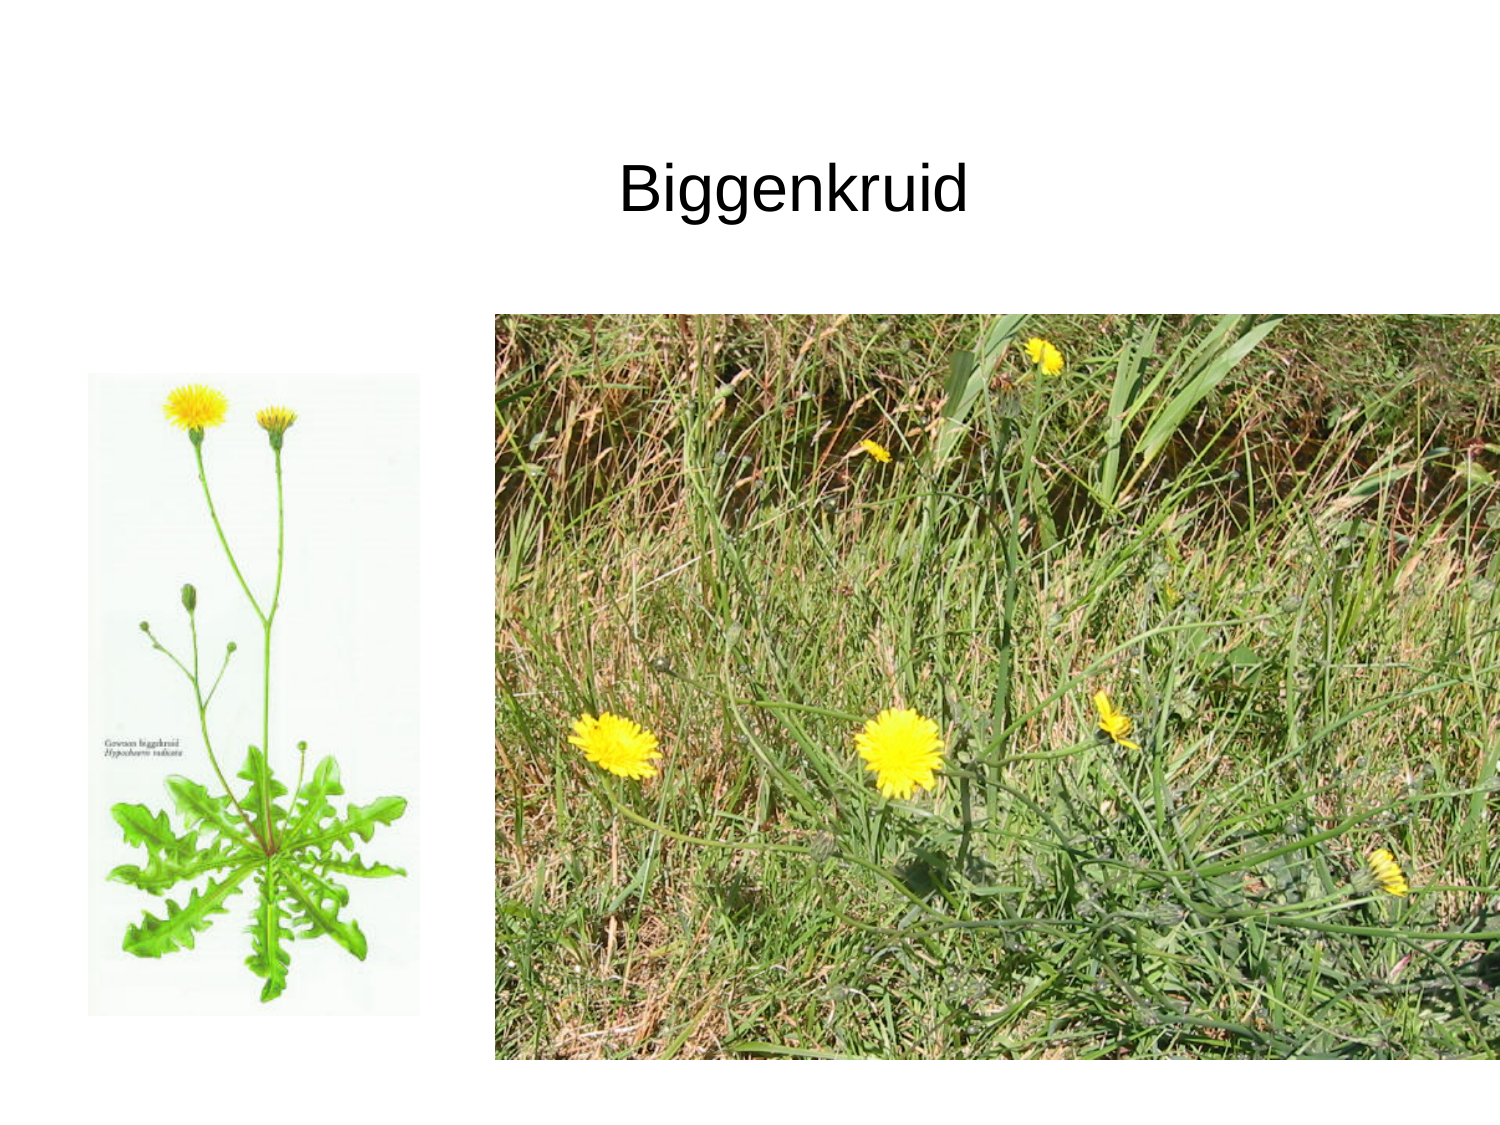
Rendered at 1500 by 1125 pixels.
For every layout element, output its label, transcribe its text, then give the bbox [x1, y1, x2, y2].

text_box Biggenkruid [88, 137, 1500, 232]
picture [495, 314, 1500, 1061]
picture [88, 373, 420, 1016]
